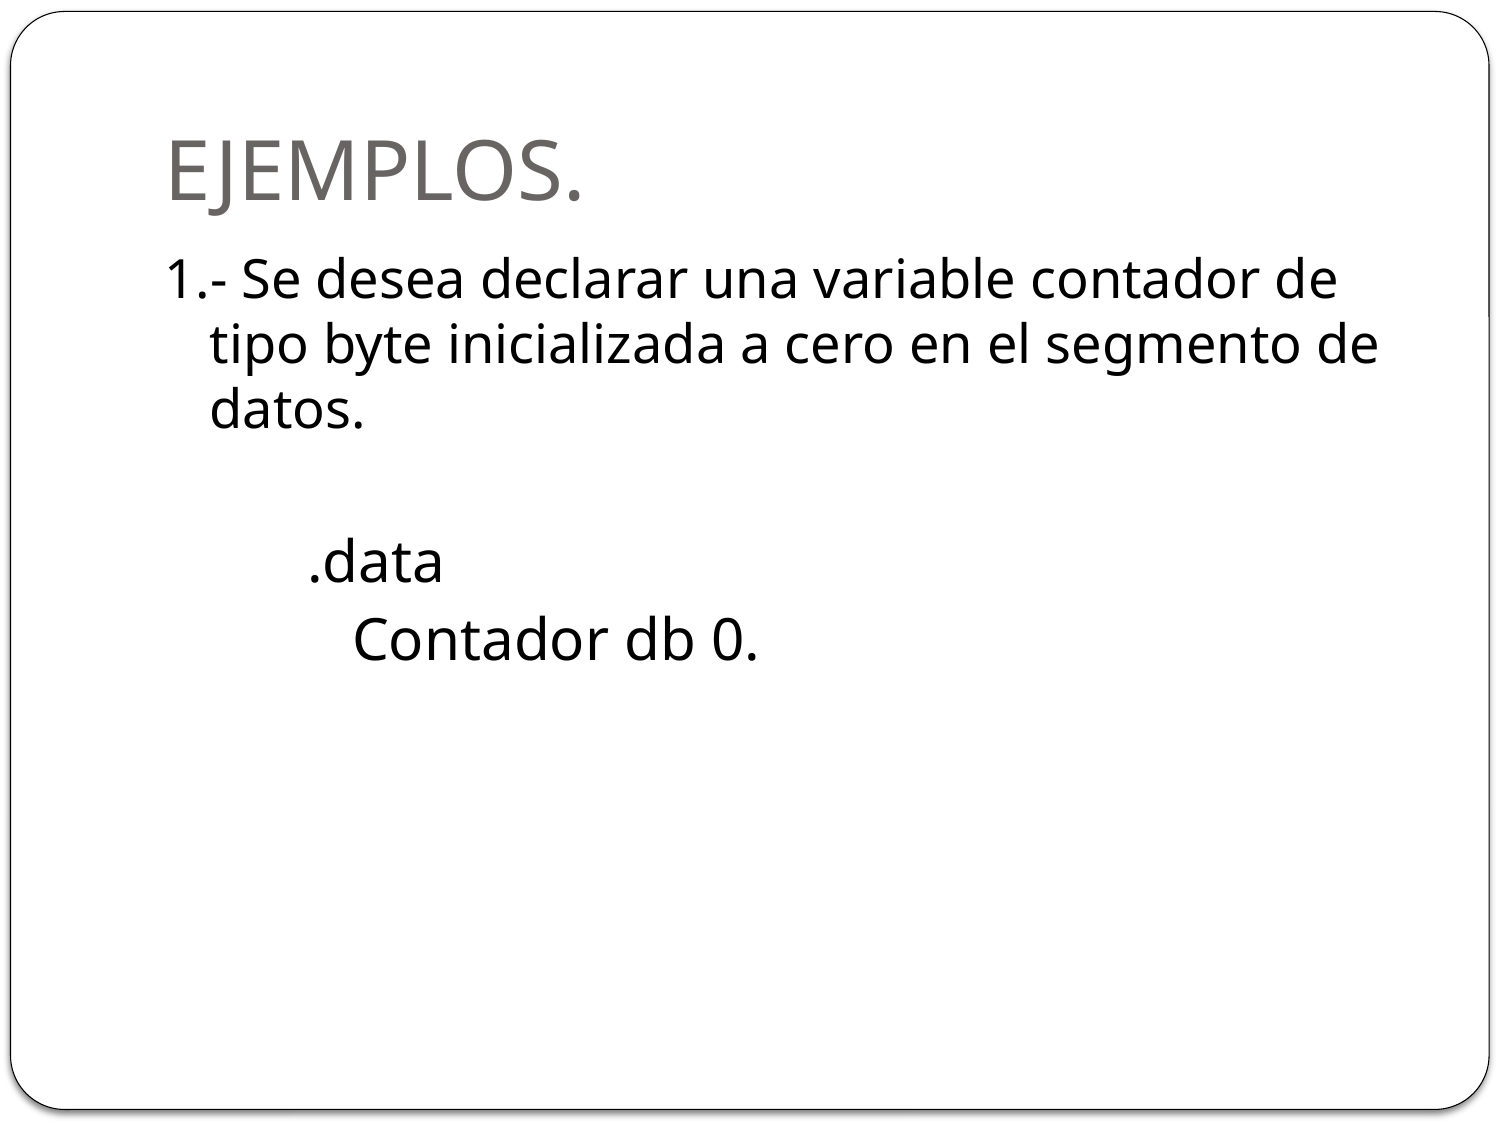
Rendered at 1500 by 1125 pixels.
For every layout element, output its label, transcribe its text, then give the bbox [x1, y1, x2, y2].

list 1.- Se desea declarar una variable contador de tipo byte inicializada a cero en el segmento de datos. .data Contador db 0. [150, 237, 1425, 988]
title EJEMPLOS. [150, 45, 1425, 233]
